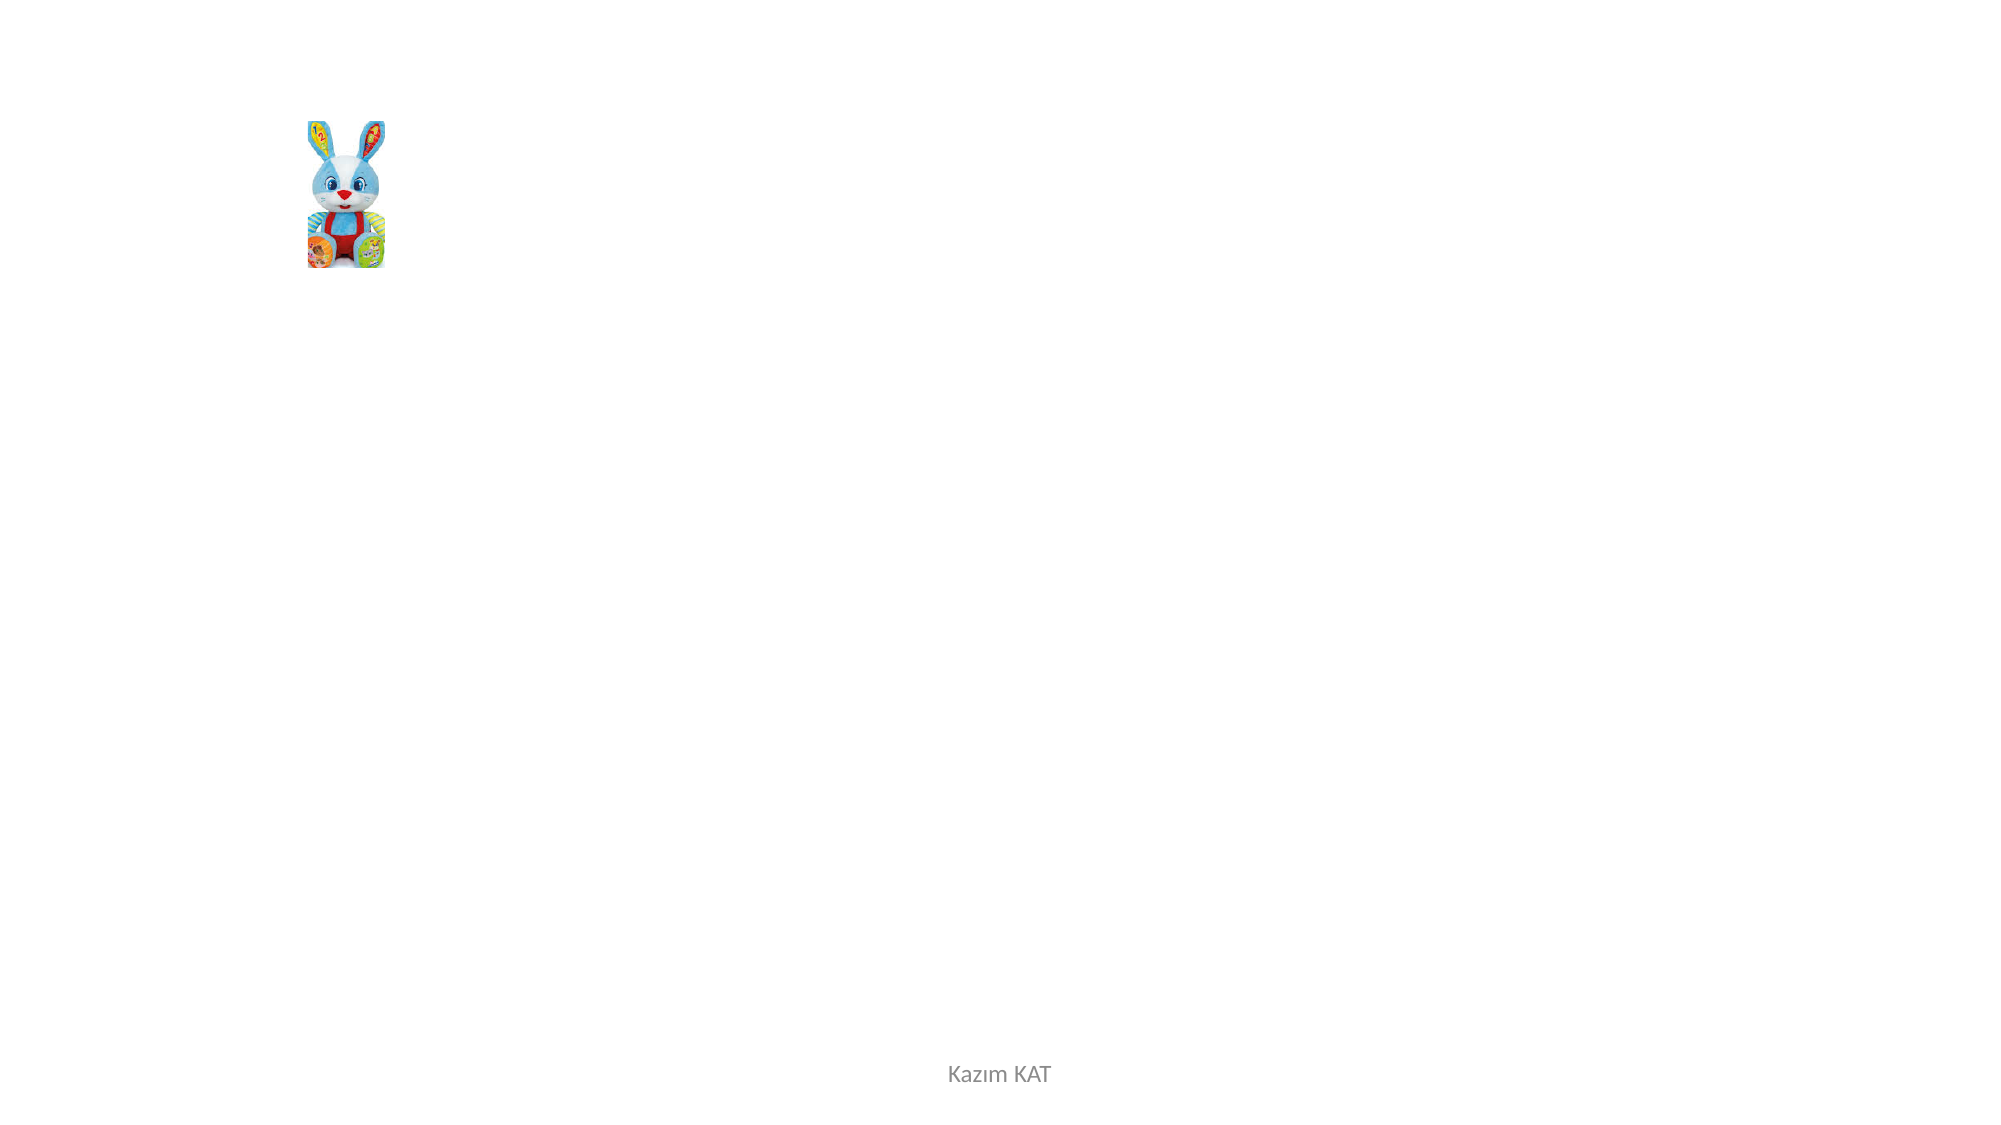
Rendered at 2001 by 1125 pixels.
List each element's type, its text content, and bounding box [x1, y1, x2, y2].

picture [307, 121, 385, 268]
footer Kazım KAT [662, 1042, 1338, 1103]
